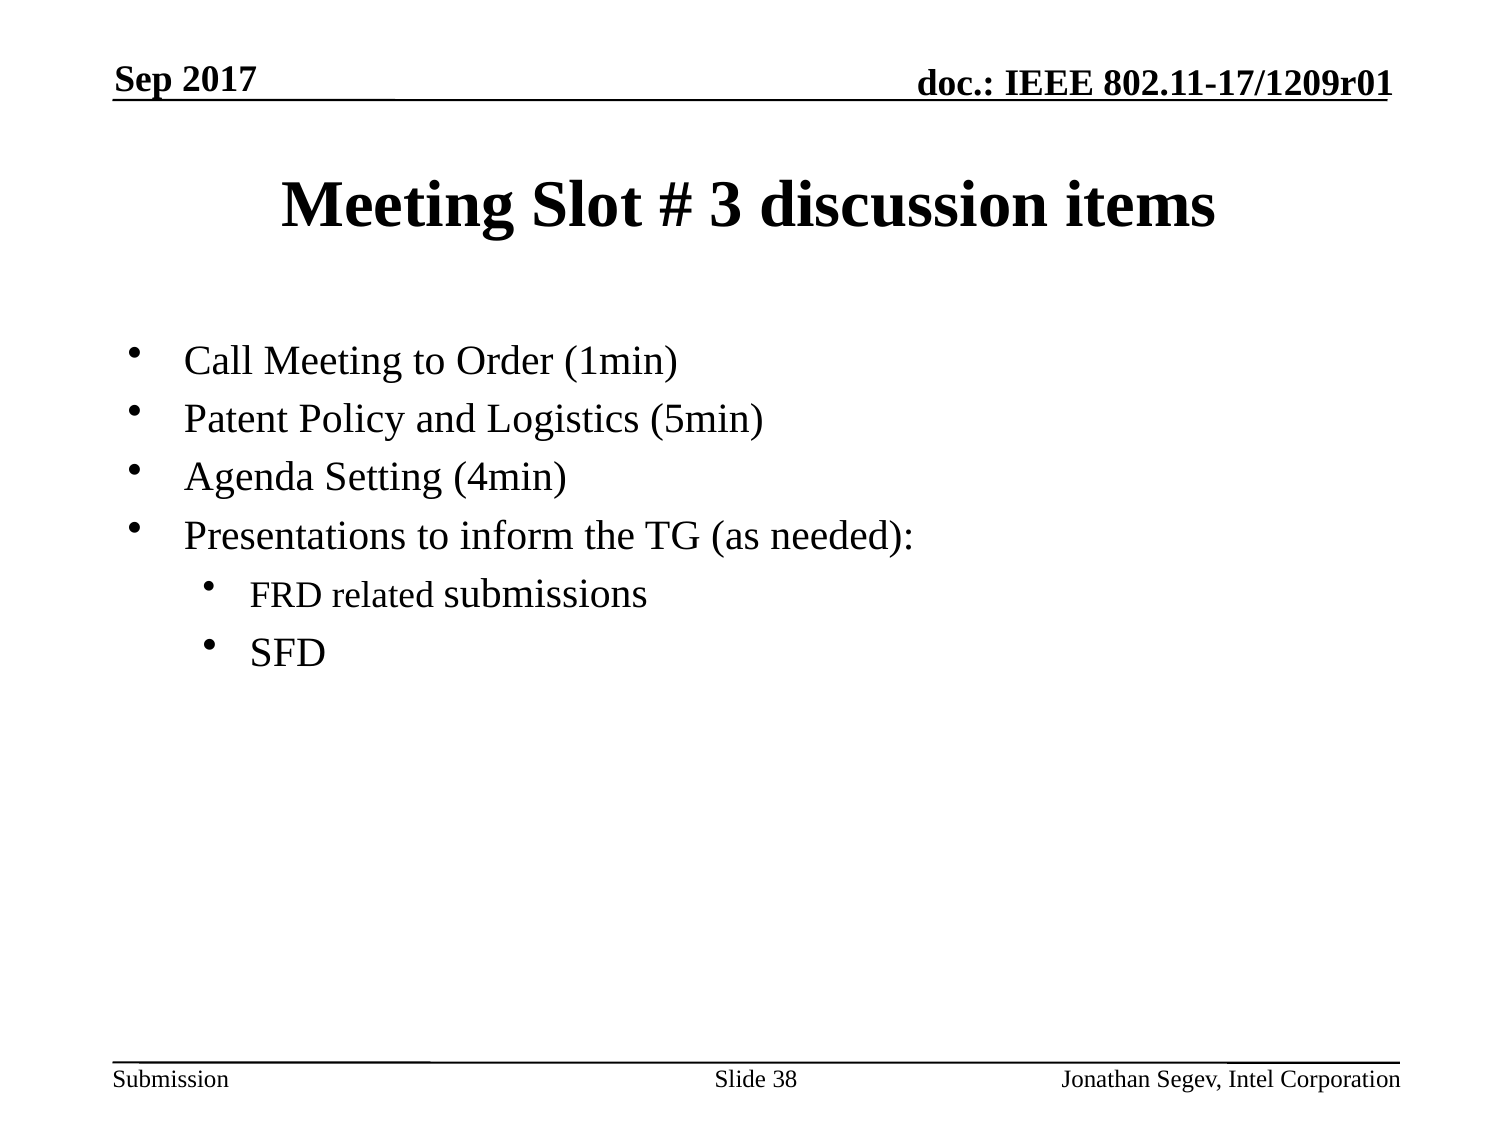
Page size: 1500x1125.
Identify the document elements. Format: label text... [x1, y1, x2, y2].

footer Jonathan Segev, Intel Corporation [878, 1061, 1402, 1093]
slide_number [114, 54, 423, 100]
slide_number Slide 38 [712, 1061, 800, 1123]
title Meeting Slot # 3 discussion items [112, 112, 1388, 288]
list Call Meeting to Order (1min) Patent Policy and Logistics (5min) Agenda Setting (4min) Presentations to inform the TG (as needed): FRD related submissions SFD [112, 324, 1388, 1000]
